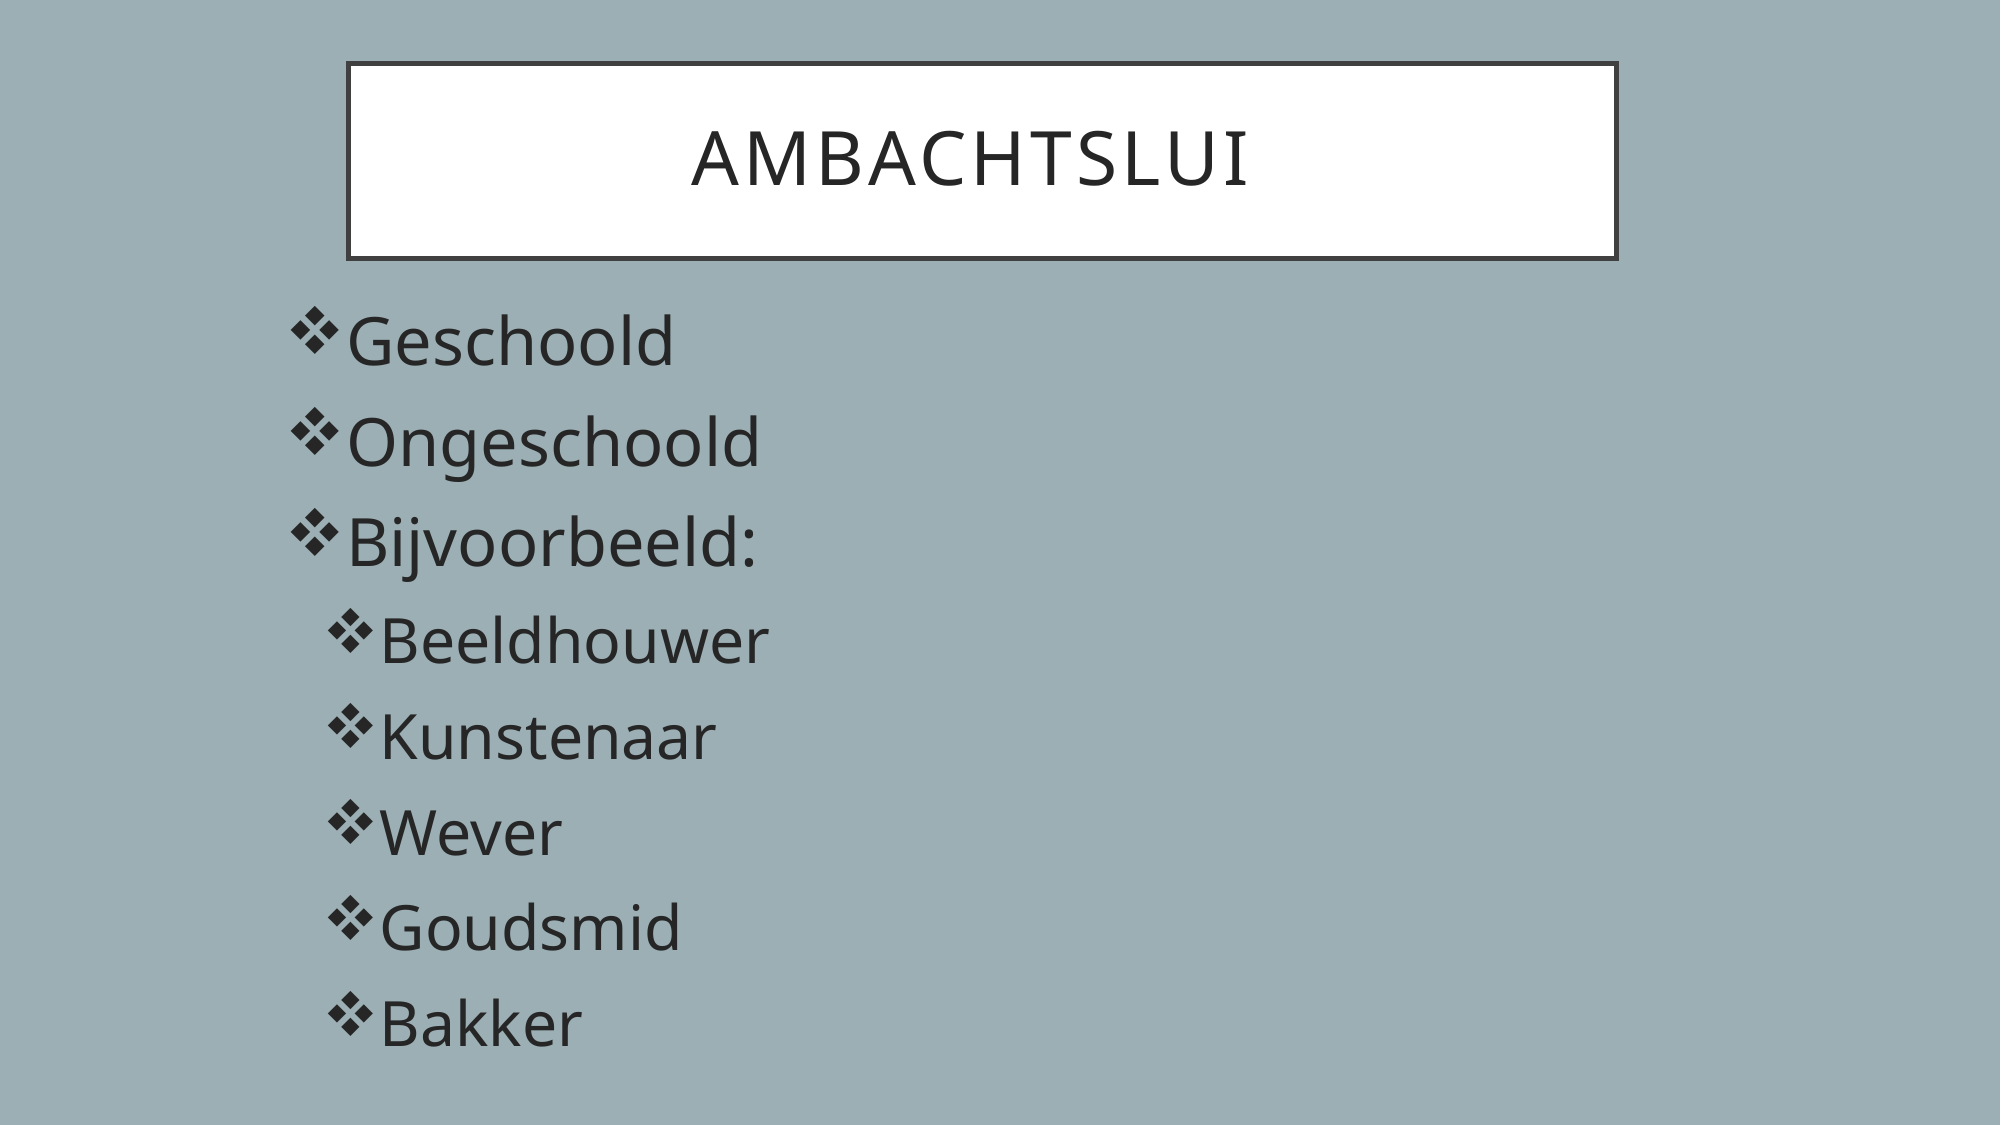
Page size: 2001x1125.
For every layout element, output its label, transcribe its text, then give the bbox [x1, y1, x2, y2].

list Geschoold Ongeschoold Bijvoorbeeld: Beeldhouwer Kunstenaar Wever Goudsmid Bakker [270, 290, 1818, 1090]
title Ambachtslui [346, 61, 1619, 261]
